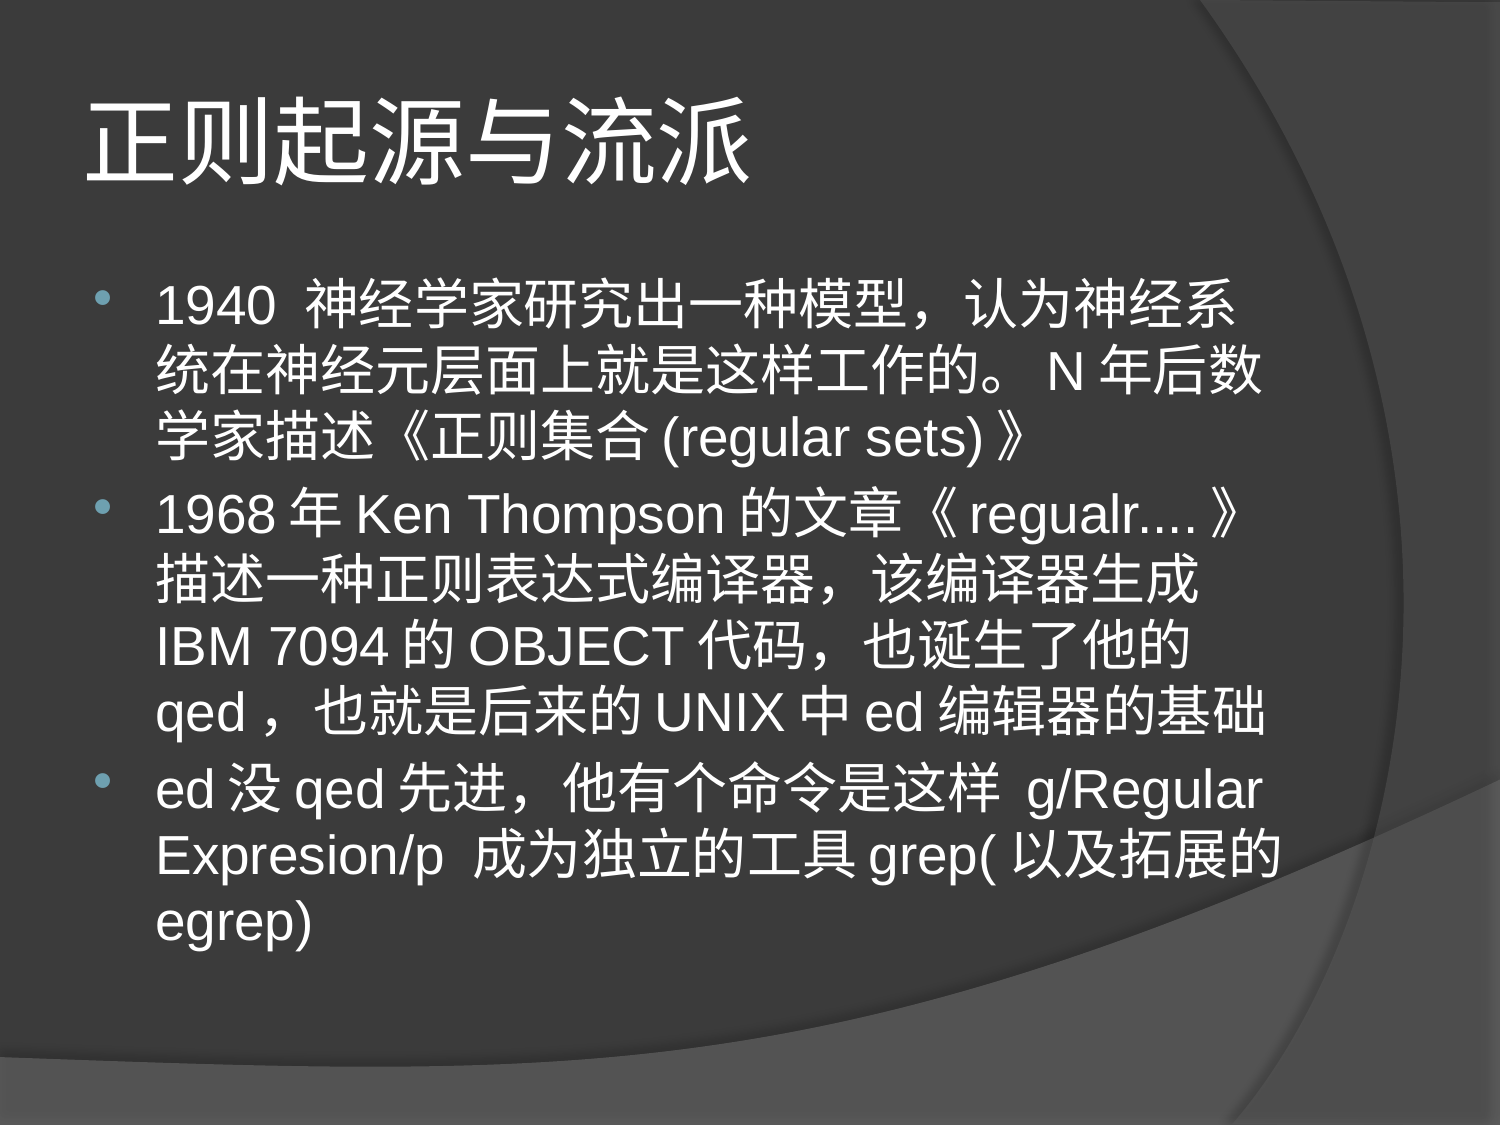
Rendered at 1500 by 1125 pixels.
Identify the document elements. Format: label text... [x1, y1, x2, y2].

title 正则起源与流派 [75, 45, 1300, 233]
list 1940 神经学家研究出一种模型，认为神经系统在神经元层面上就是这样工作的。N年后数学家描述《正则集合(regular sets)》 1968年Ken Thompson的文章《regualr....》描述一种正则表达式编译器，该编译器生成IBM 7094的OBJECT代码，也诞生了他的qed，也就是后来的UNIX中ed编辑器的基础 ed没qed先进，他有个命令是这样 g/Regular Expresion/p 成为独立的工具grep(以及拓展的egrep) [75, 262, 1300, 1005]
